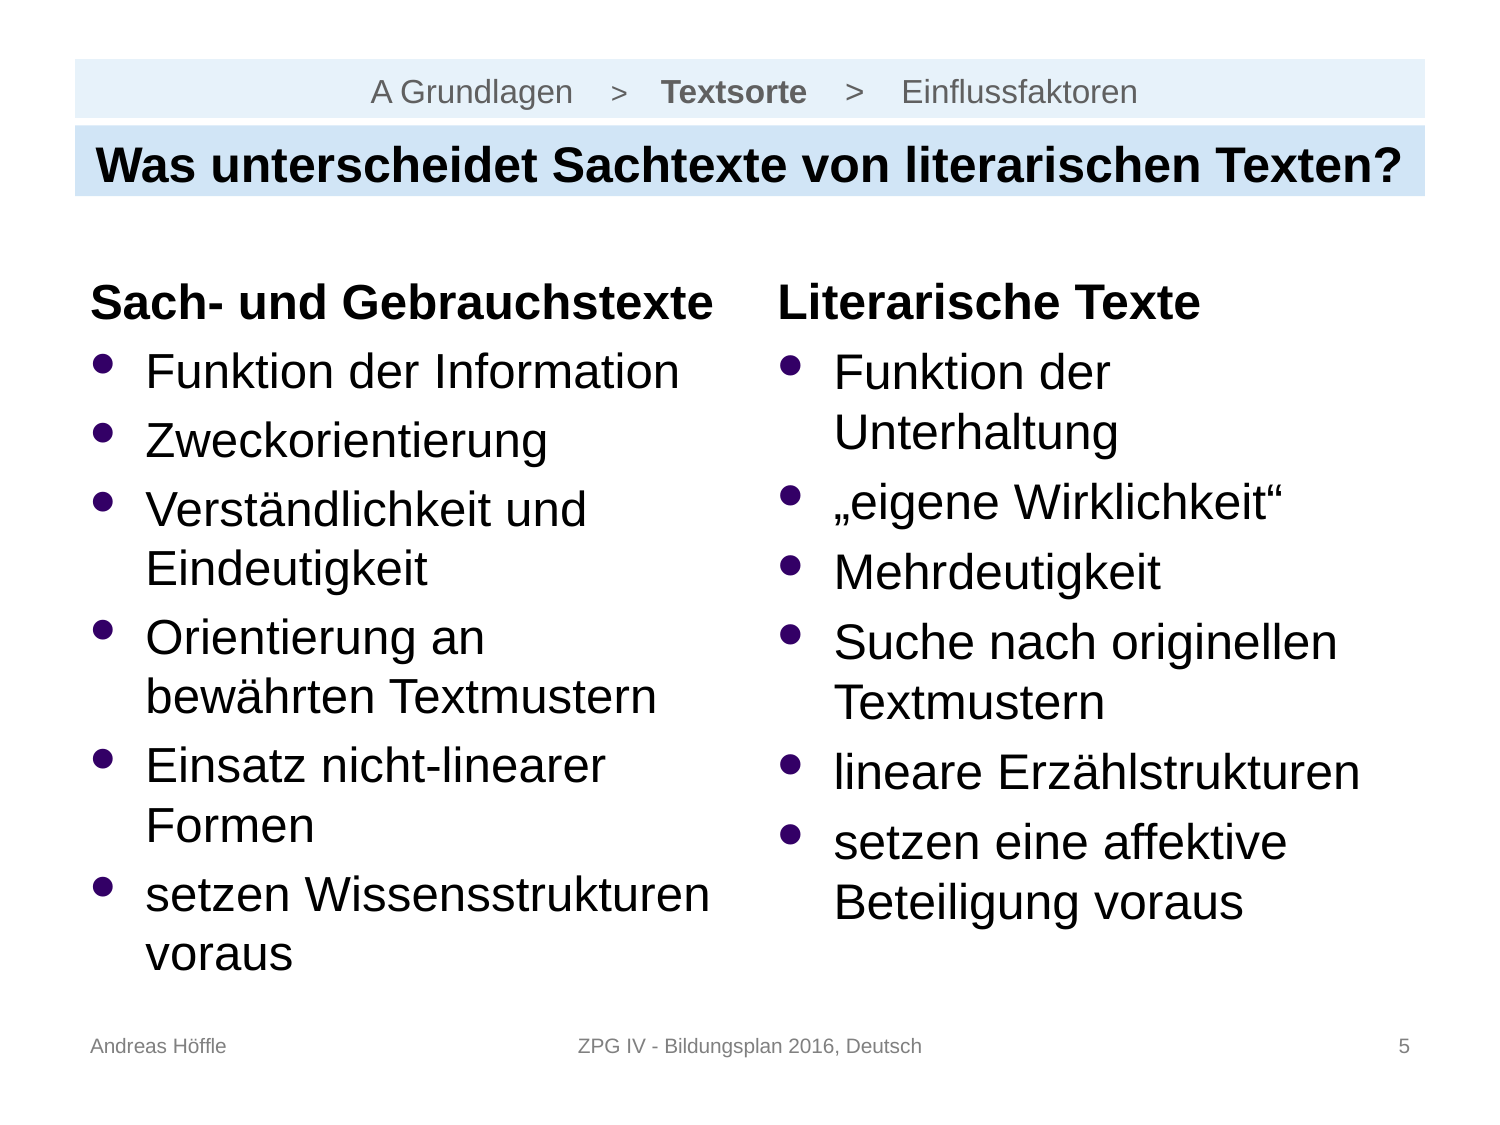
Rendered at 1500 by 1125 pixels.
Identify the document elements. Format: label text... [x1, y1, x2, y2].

footer ZPG IV - Bildungsplan 2016, Deutsch [512, 1024, 988, 1101]
title A Grundlagen > Textsorte > Einflussfaktoren [74, 58, 1426, 119]
list Was unterscheidet Sachtexte von literarischen Texten? [74, 125, 1426, 197]
text_box Literarische Texte Funktion der Unterhaltung „eigene Wirklichkeit“ Mehrdeutigkeit Suche nach originellen Textmustern lineare Erzählstrukturen setzen eine affektive Beteiligung voraus [762, 262, 1425, 1005]
slide_number Andreas Höffle [74, 1024, 426, 1101]
list Sach- und Gebrauchstexte Funktion der Information Zweckorientierung Verständlichkeit und Eindeutigkeit Orientierung an bewährten Textmustern Einsatz nicht-linearer Formen setzen Wissensstrukturen voraus [74, 262, 738, 1006]
slide_number 4 [1074, 1024, 1426, 1101]
